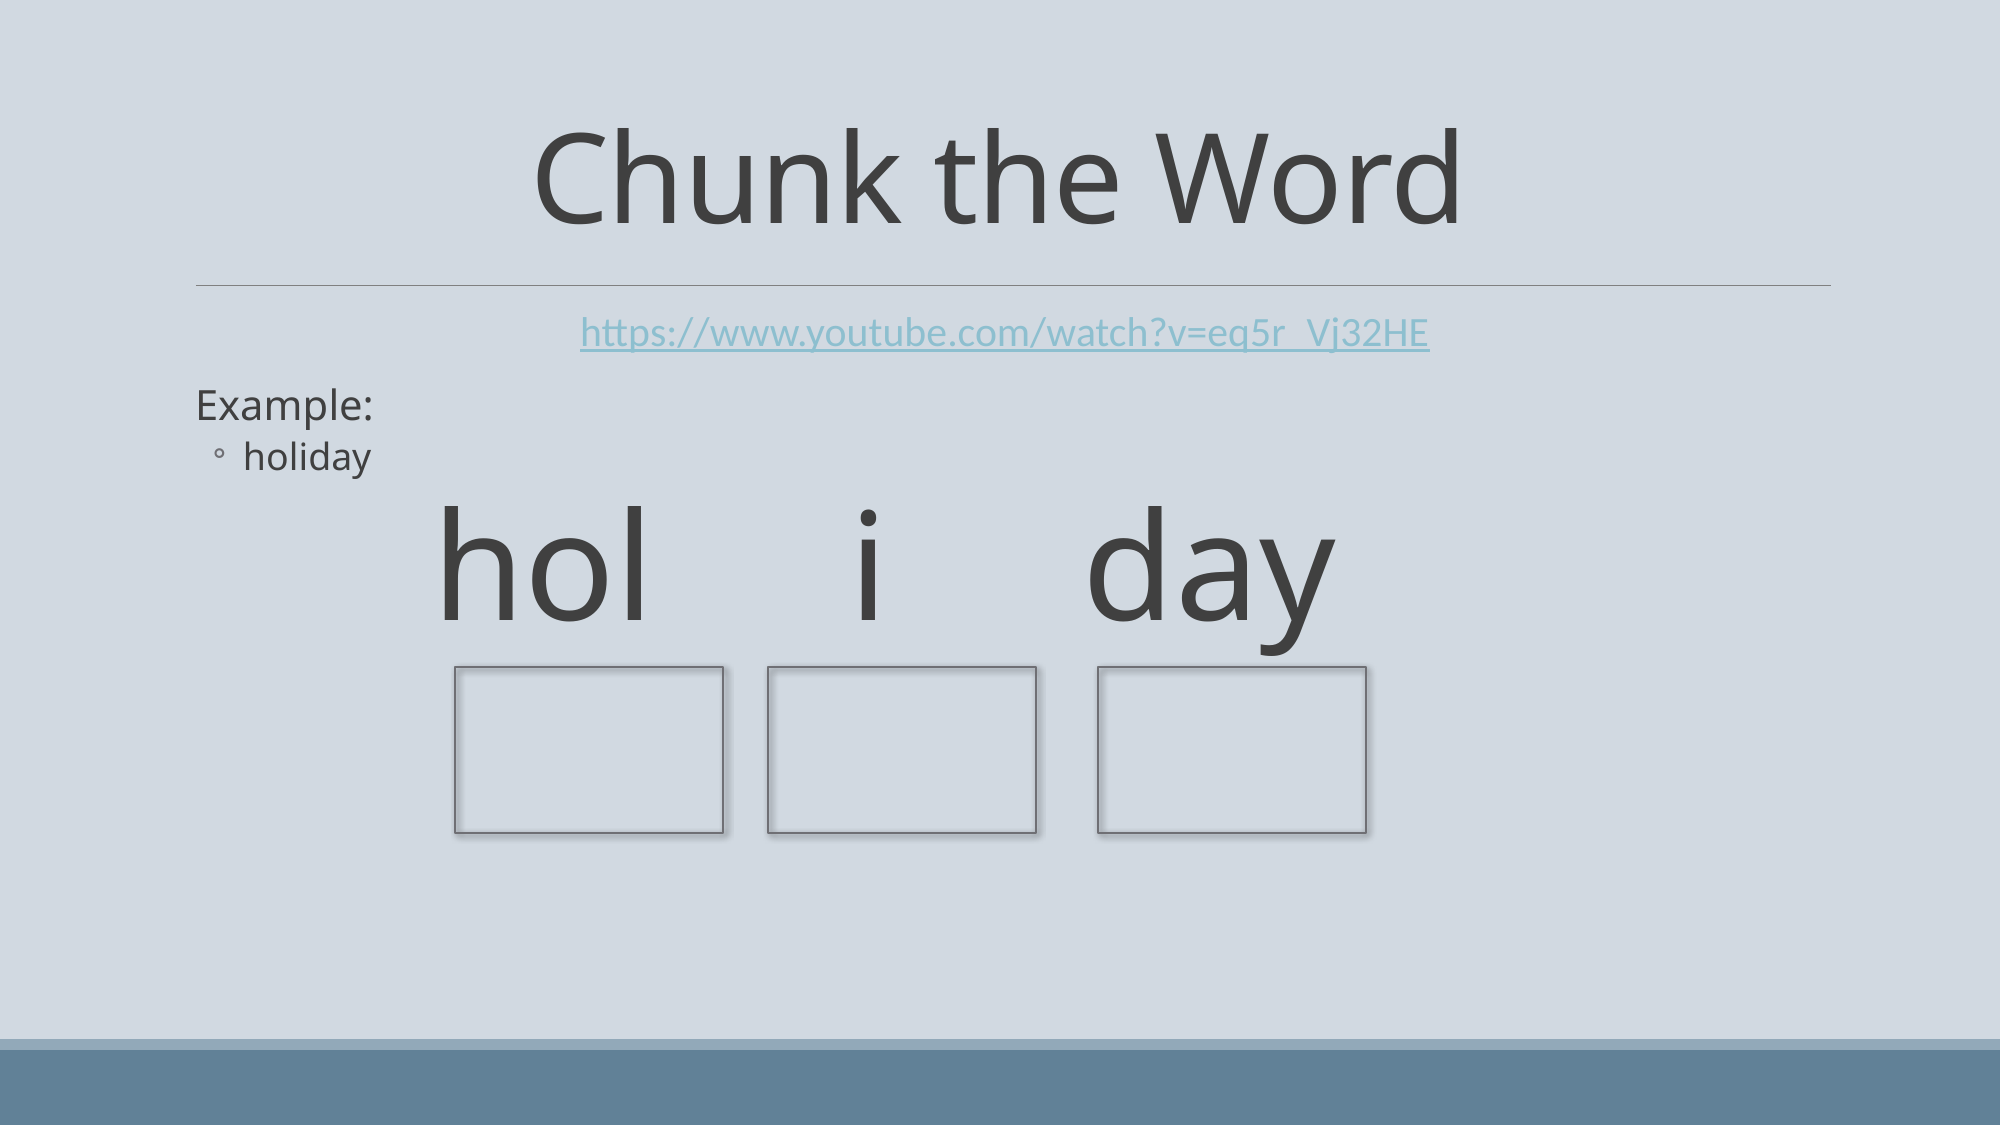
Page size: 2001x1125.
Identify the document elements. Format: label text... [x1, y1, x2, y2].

text_box [1097, 666, 1367, 834]
title Chunk the Word [375, 87, 1623, 260]
list https://www.youtube.com/watch?v=eq5r_Vj32HE Example: holiday hol i day [180, 302, 1830, 963]
text_box [454, 666, 724, 834]
text_box [767, 666, 1037, 834]
